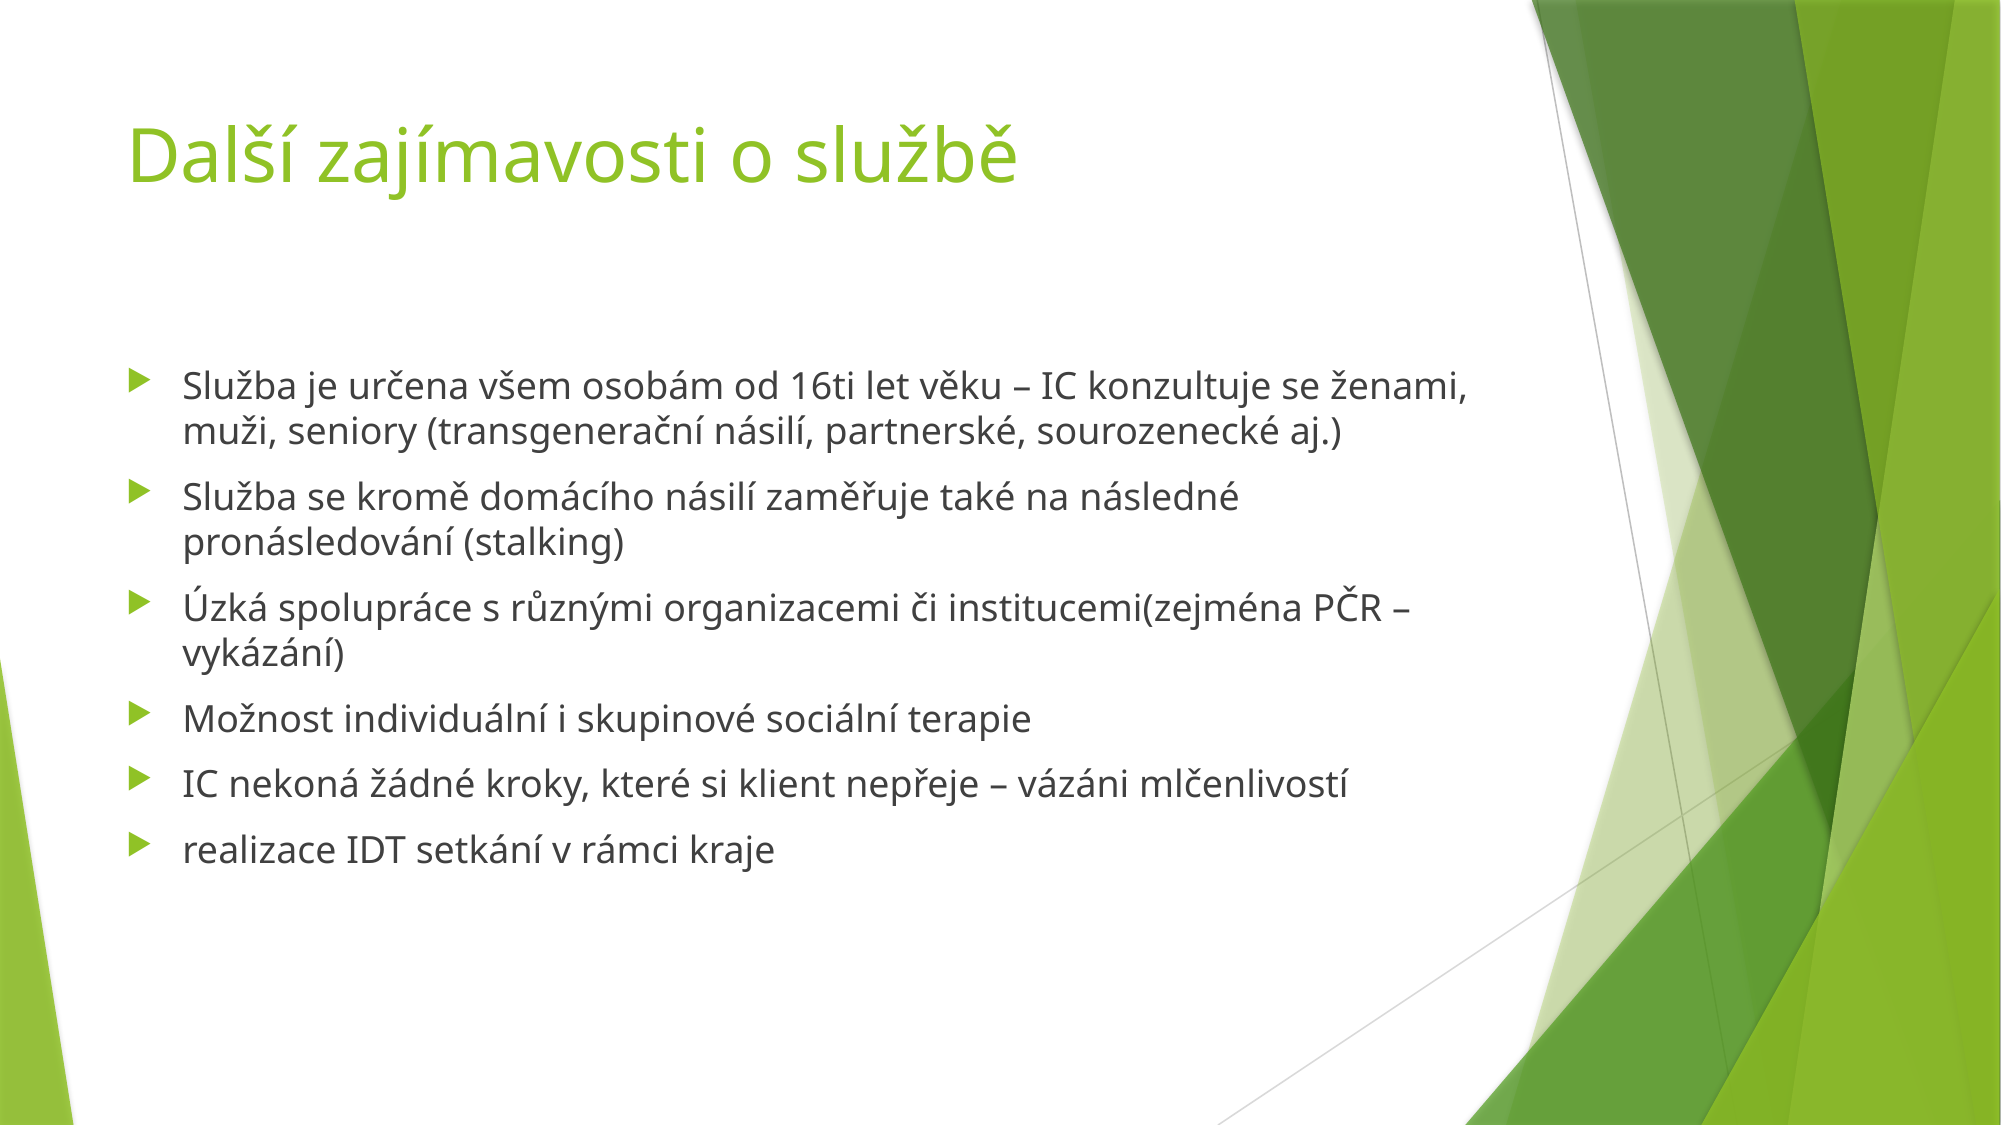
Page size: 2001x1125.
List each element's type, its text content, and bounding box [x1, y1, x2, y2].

title Další zajímavosti o službě [111, 99, 1522, 317]
list Služba je určena všem osobám od 16ti let věku – IC konzultuje se ženami, muži, seniory (transgenerační násilí, partnerské, sourozenecké aj.) Služba se kromě domácího násilí zaměřuje také na následné pronásledování (stalking) Úzká spolupráce s různými organizacemi či institucemi(zejména PČR – vykázání) Možnost individuální i skupinové sociální terapie IC nekoná žádné kroky, které si klient nepřeje – vázáni mlčenlivostí realizace IDT setkání v rámci kraje [111, 354, 1522, 992]
